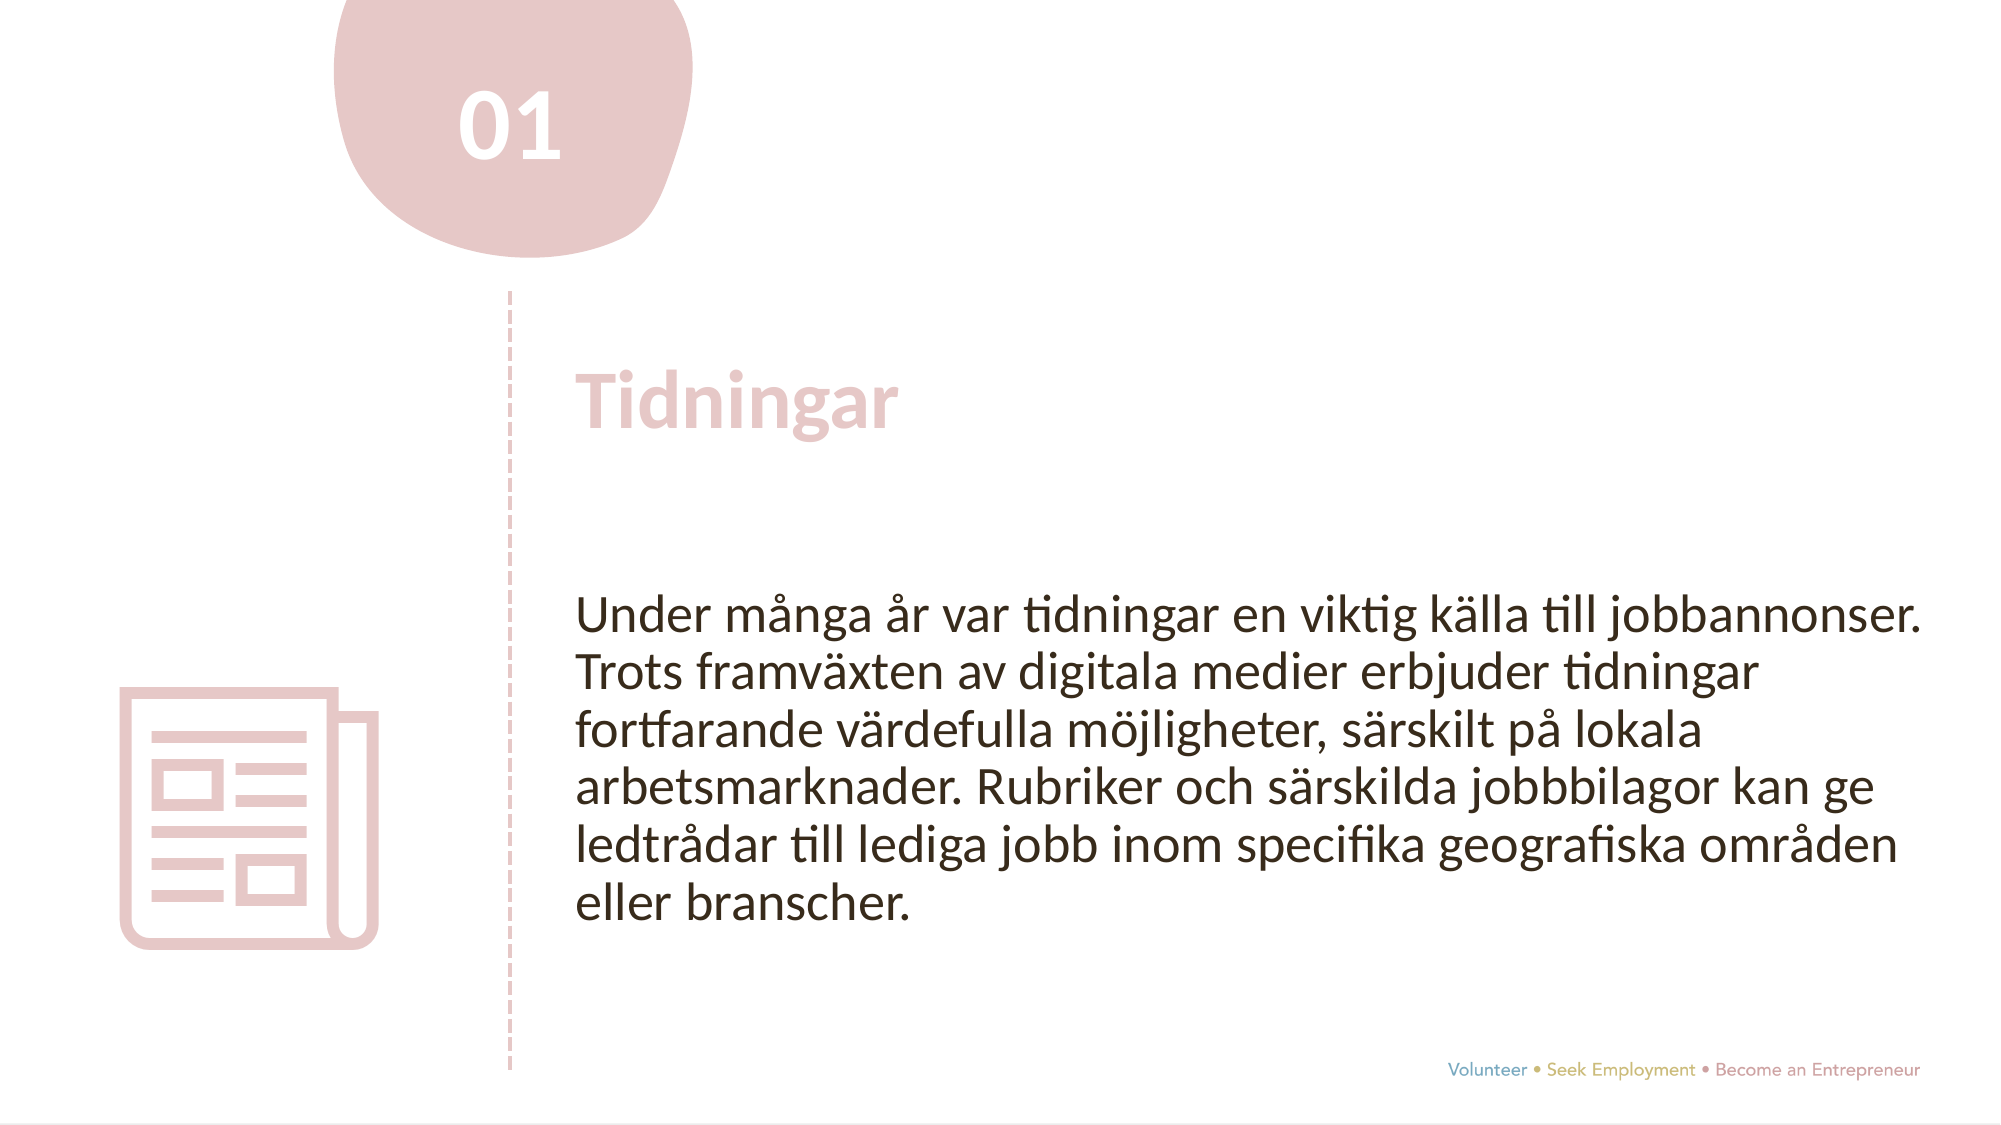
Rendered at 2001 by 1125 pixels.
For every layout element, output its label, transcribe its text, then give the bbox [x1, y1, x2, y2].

picture [1418, 1046, 1971, 1103]
text_box Tidningar [560, 354, 1840, 499]
picture [58, 625, 440, 1007]
text_box [333, 0, 693, 258]
text_box 01 [443, 62, 634, 203]
text_box Under många år var tidningar en viktig källa till jobbannonser. Trots framväxten av digitala medier erbjuder tidningar fortfarande värdefulla möjligheter, särskilt på lokala arbetsmarknader. Rubriker och särskilda jobbbilagor kan ge ledtrådar till lediga jobb inom specifika geografiska områden eller branscher. [560, 578, 1969, 907]
